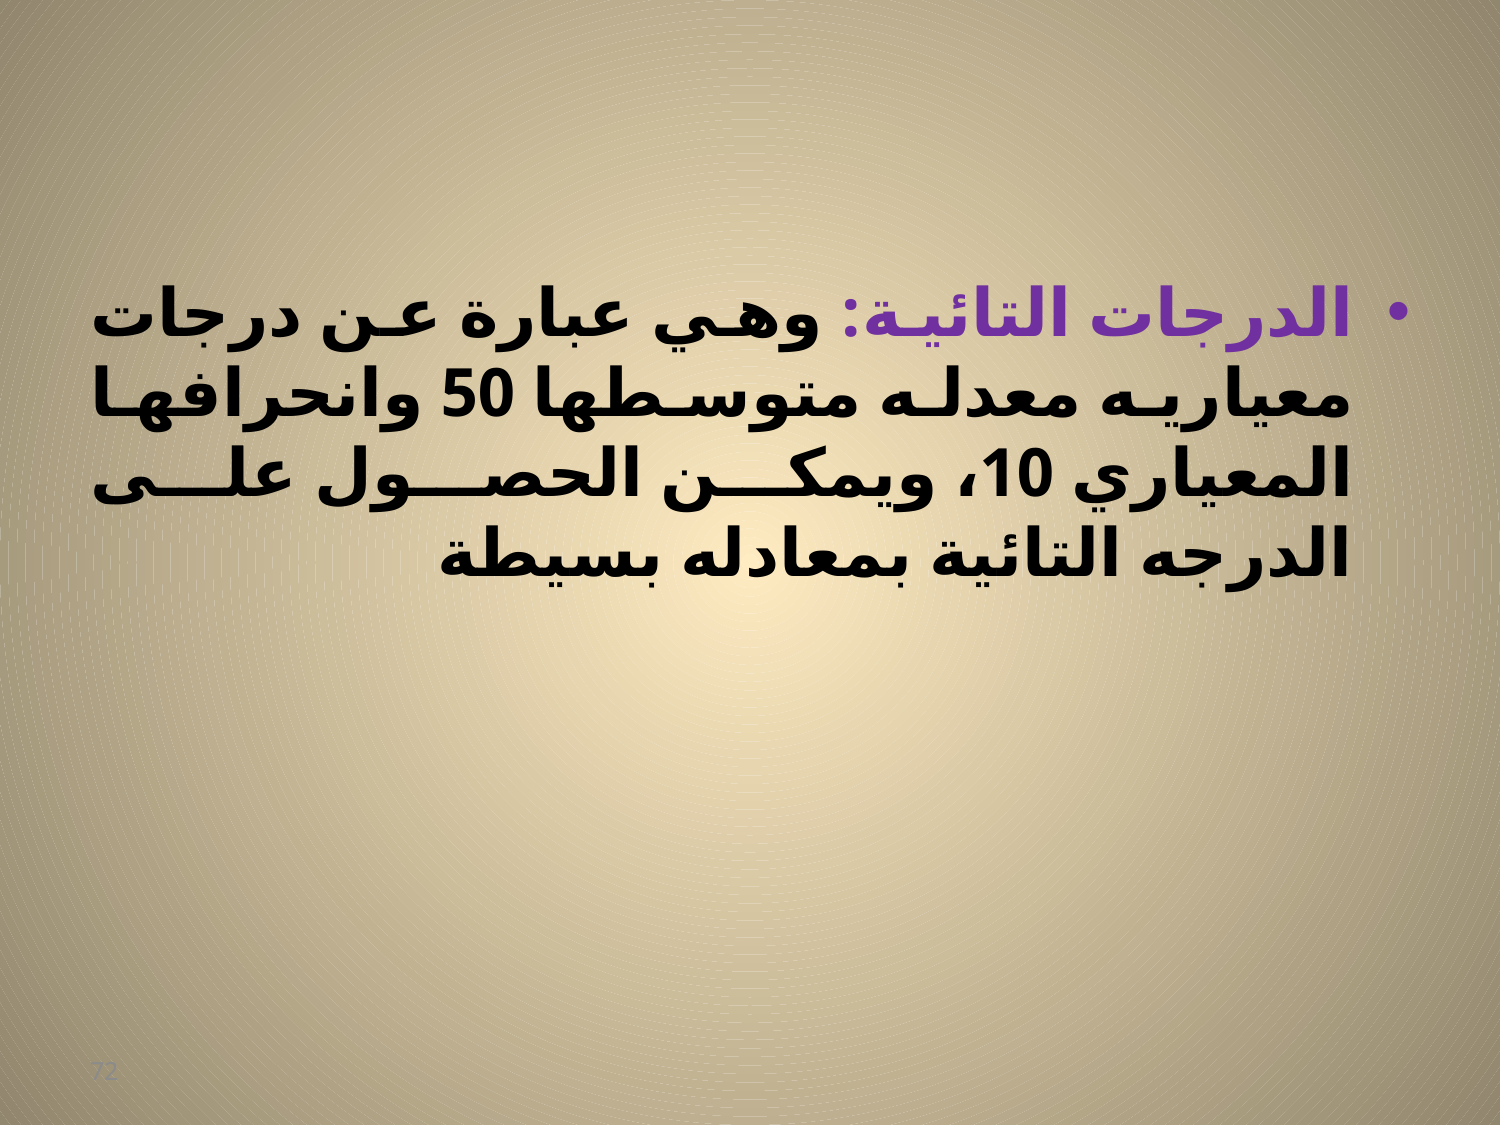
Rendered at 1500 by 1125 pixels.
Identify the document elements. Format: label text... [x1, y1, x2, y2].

list الدرجات التائية: وهي عبارة عن درجات معياريه معدله متوسطها 50 وانحرافها المعياري 10، ويمكن الحصول على الدرجه التائية بمعادله بسيطة [75, 262, 1425, 1005]
slide_number 72 [75, 1042, 425, 1103]
